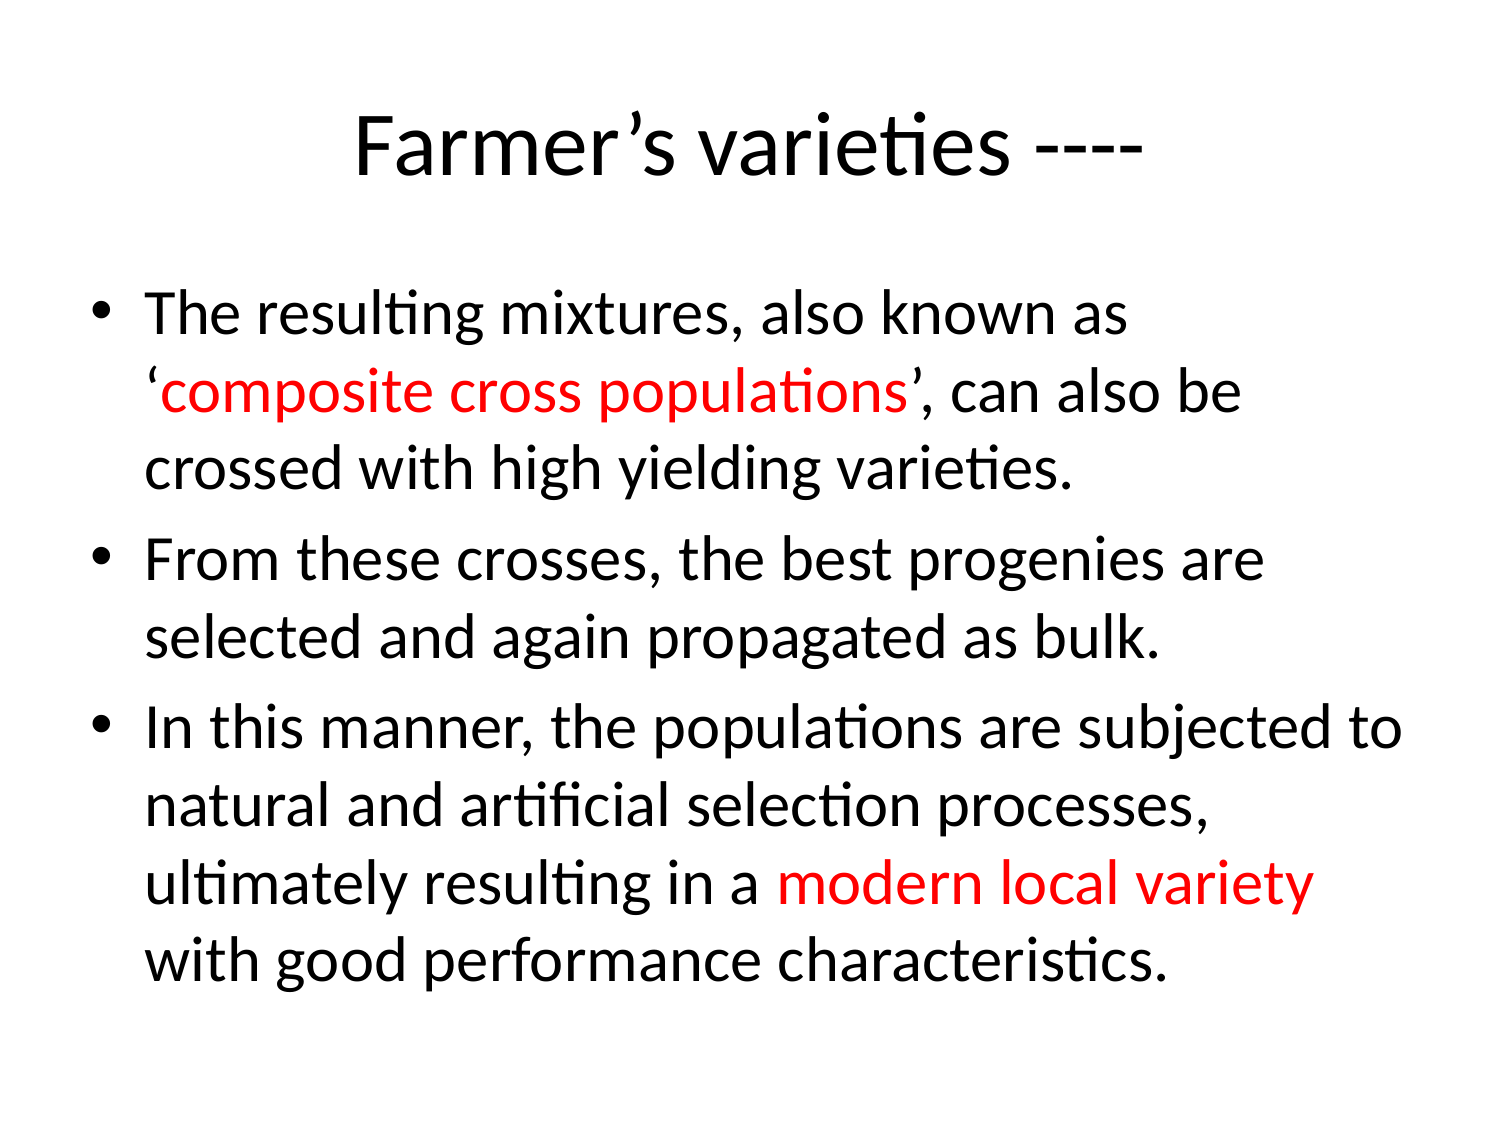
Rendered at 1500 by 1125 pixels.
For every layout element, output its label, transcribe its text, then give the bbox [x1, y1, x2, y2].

list The resulting mixtures, also known as ‘composite cross populations’, can also be crossed with high yielding varieties. From these crosses, the best progenies are selected and again propagated as bulk. In this manner, the populations are subjected to natural and artificial selection processes, ultimately resulting in a modern local variety with good performance characteristics. [75, 262, 1425, 1005]
title Farmer’s varieties ---- [75, 45, 1425, 233]
